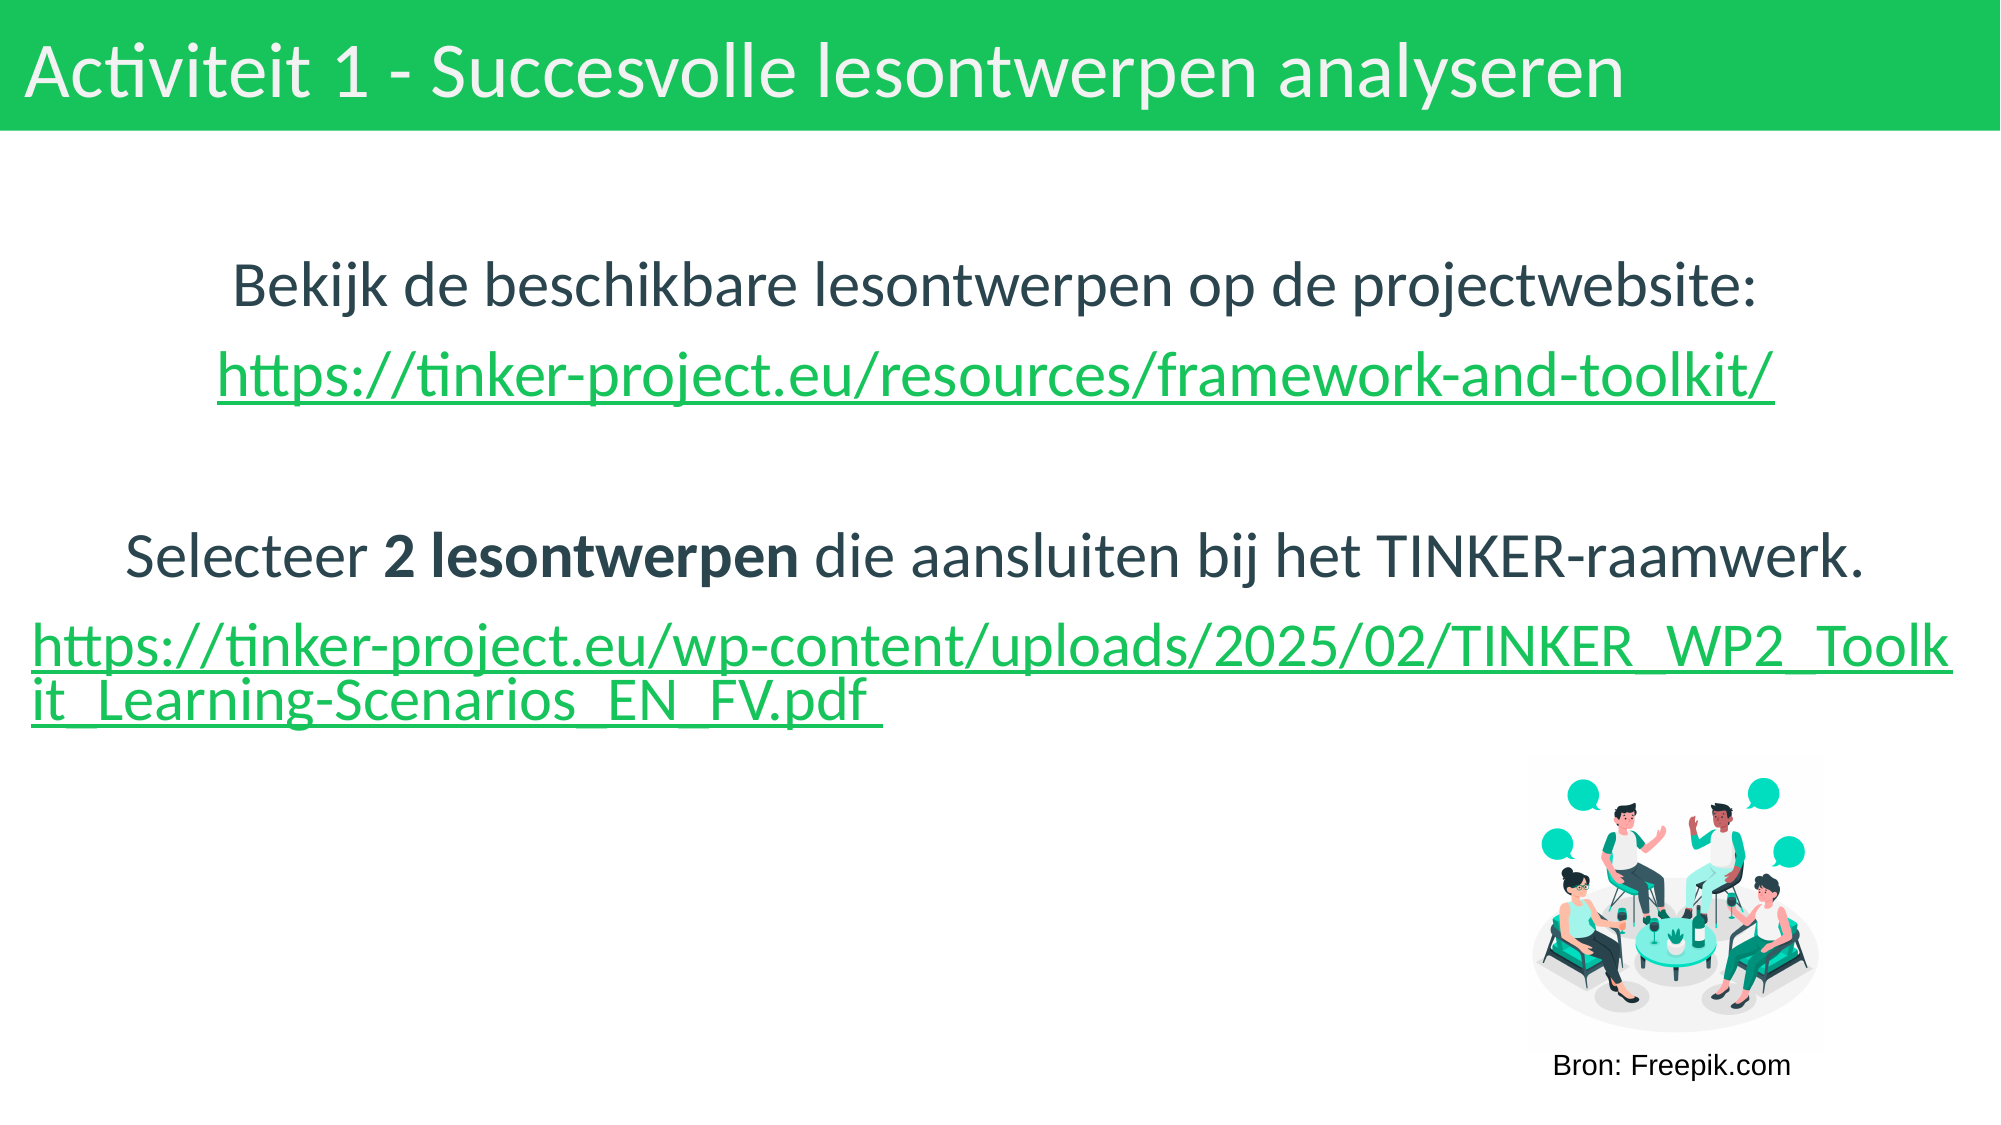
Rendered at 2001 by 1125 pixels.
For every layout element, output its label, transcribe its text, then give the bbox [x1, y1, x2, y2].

list Bekijk de beschikbare lesontwerpen op de projectwebsite: https://tinker-project.eu/resources/framework-and-toolkit/ Selecteer 2 lesontwerpen die aansluiten bij het TINKER-raamwerk. https://tinker-project.eu/wp-content/uploads/2025/02/TINKER_WP2_Toolkit_Learning-Scenarios_EN_FV.pdf [16, 144, 1976, 1108]
picture [1527, 755, 1824, 1052]
text_box Bron: Freepik.com [1537, 1031, 1942, 1067]
title Activiteit 1 - Succesvolle lesontwerpen analyseren [16, 13, 1976, 131]
